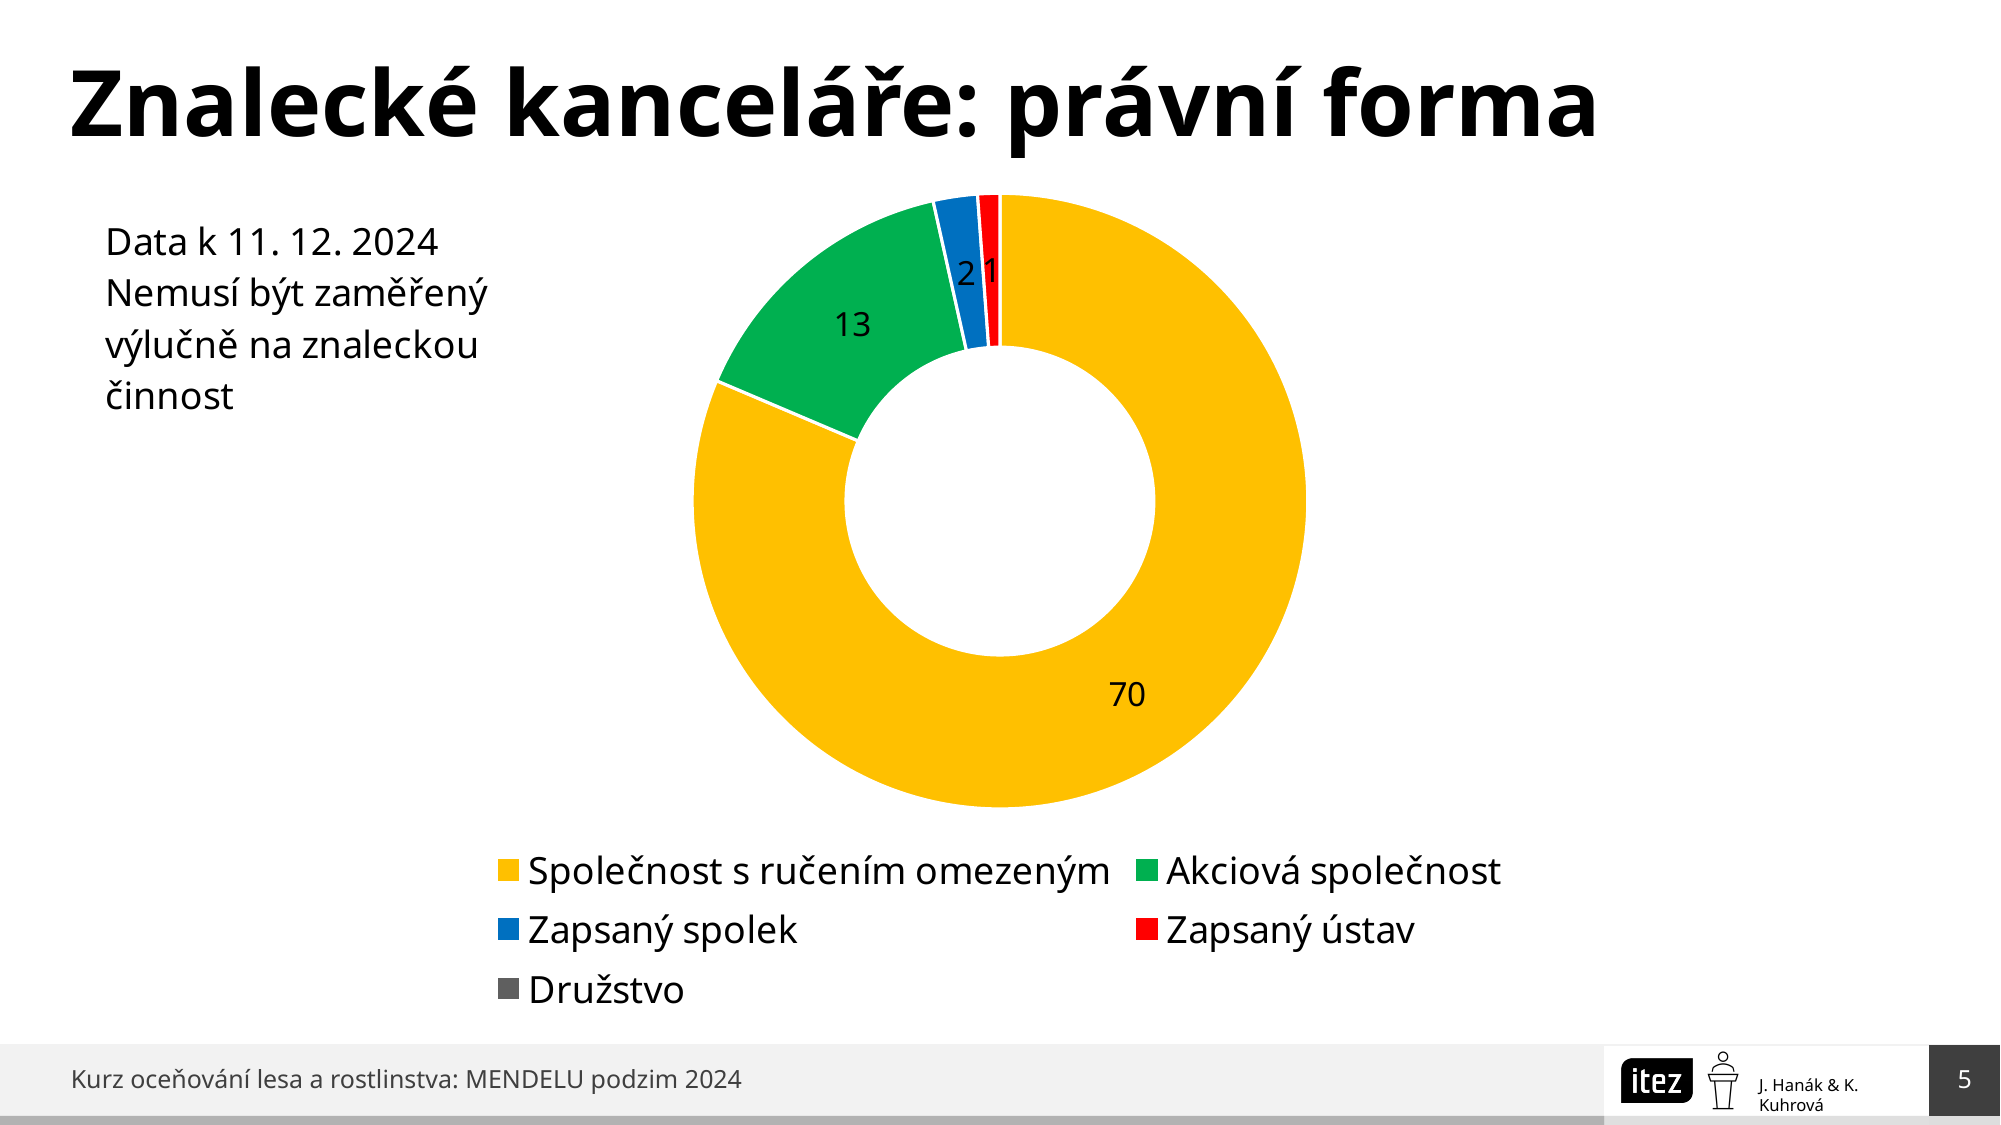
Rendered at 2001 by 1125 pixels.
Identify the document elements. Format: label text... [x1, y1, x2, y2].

chart [77, 176, 1923, 1022]
title Znalecké kanceláře: právní forma [70, 70, 1930, 142]
footer Kurz oceňování lesa a rostlinstva: MENDELU podzim 2024 [70, 1056, 1000, 1105]
slide_number 5 [1929, 1045, 2000, 1116]
picture [1621, 1049, 1754, 1112]
